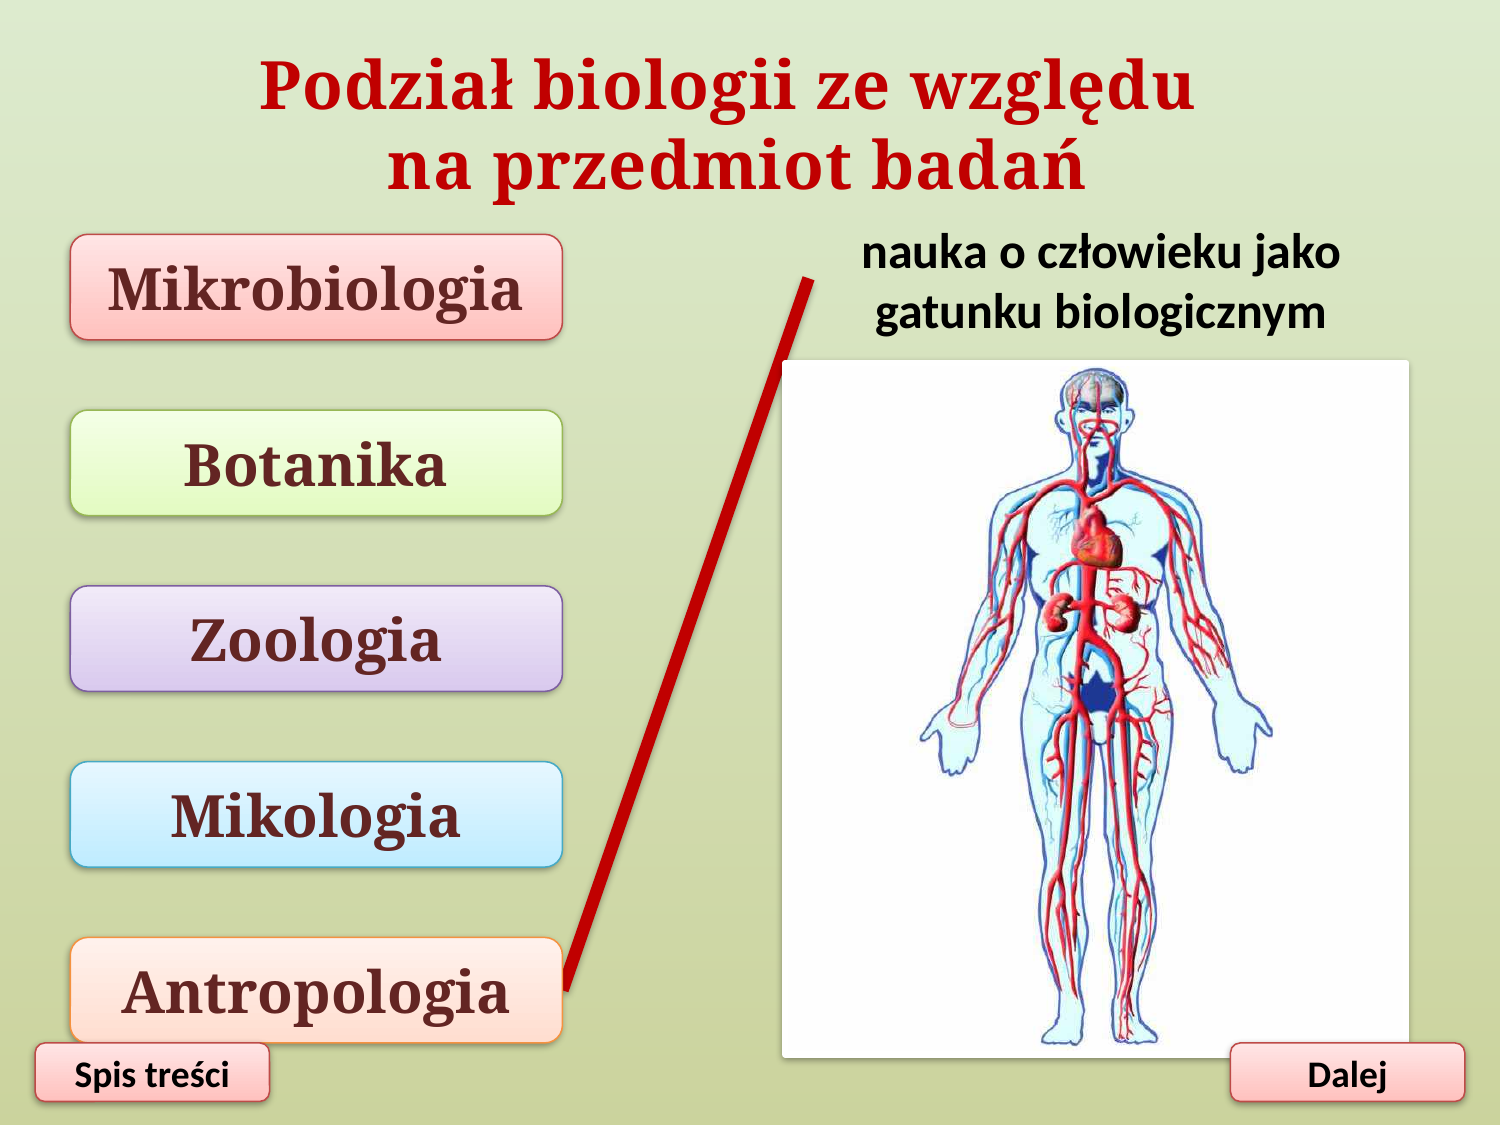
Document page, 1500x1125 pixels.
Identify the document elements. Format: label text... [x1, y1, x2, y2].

text_box Mikologia [69, 760, 557, 868]
text_box Zoologia [69, 585, 557, 693]
text_box Antropologia [69, 936, 564, 1044]
text_box Spis treści [34, 1042, 271, 1103]
text_box Mikrobiologia [69, 233, 564, 341]
text_box Podział biologii ze względu na przedmiot badań [244, 35, 1232, 210]
text_box Botanika [69, 409, 557, 517]
text_box Dalej [1229, 1042, 1466, 1103]
text_box [782, 360, 1409, 1058]
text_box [562, 278, 809, 991]
footer Autor: Elżbieta Jarębska [512, 1042, 988, 1103]
text_box nauka o człowieku jako gatunku biologicznym [808, 210, 1395, 346]
